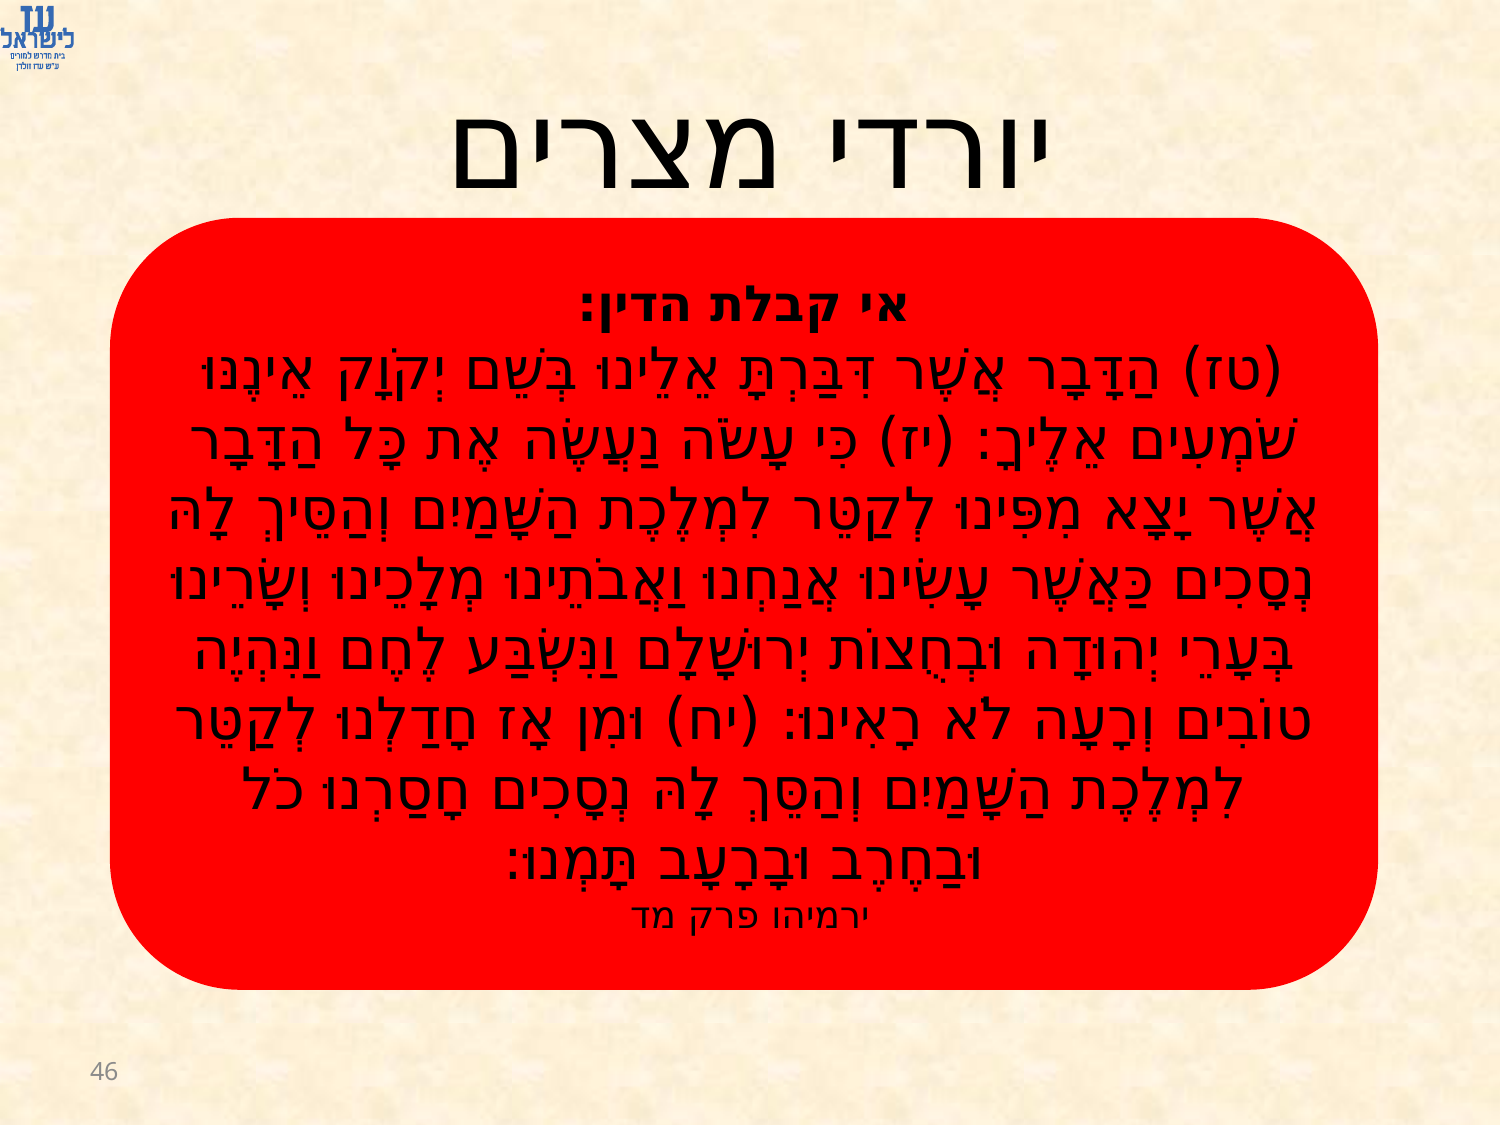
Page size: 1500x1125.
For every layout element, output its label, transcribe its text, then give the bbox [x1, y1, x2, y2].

title יורדי מצרים [75, 45, 1425, 233]
picture [0, 0, 1500, 1125]
slide_number 46 [75, 1042, 425, 1103]
text_box אי קבלת הדין: (טז) הַדָּבָר אֲשֶׁר דִּבַּרְתָּ אֵלֵינוּ בְּשֵׁם יְקֹוָק אֵינֶנּוּ שֹׁמְעִים אֵלֶיךָ: (יז) כִּי עָשֹׂה נַעֲשֶׂה אֶת כָּל הַדָּבָר אֲשֶׁר יָצָא מִפִּינוּ לְקַטֵּר לִמְלֶכֶת הַשָּׁמַיִם וְהַסֵּיךְ לָהּ נְסָכִים כַּאֲשֶׁר עָשִׂינוּ אֲנַחְנוּ וַאֲבֹתֵינוּ מְלָכֵינוּ וְשָׂרֵינוּ בְּעָרֵי יְהוּדָה וּבְחֻצוֹת יְרוּשָׁלִָם וַנִּשְׂבַּע לֶחֶם וַנִּהְיֶה טוֹבִים וְרָעָה לֹא רָאִינוּ: (יח) וּמִן אָז חָדַלְנוּ לְקַטֵּר לִמְלֶכֶת הַשָּׁמַיִם וְהַסֵּךְ לָהּ נְסָכִים חָסַרְנוּ כֹל וּבַחֶרֶב וּבָרָעָב תָּמְנוּ: ירמיהו פרק מד [109, 217, 1379, 990]
